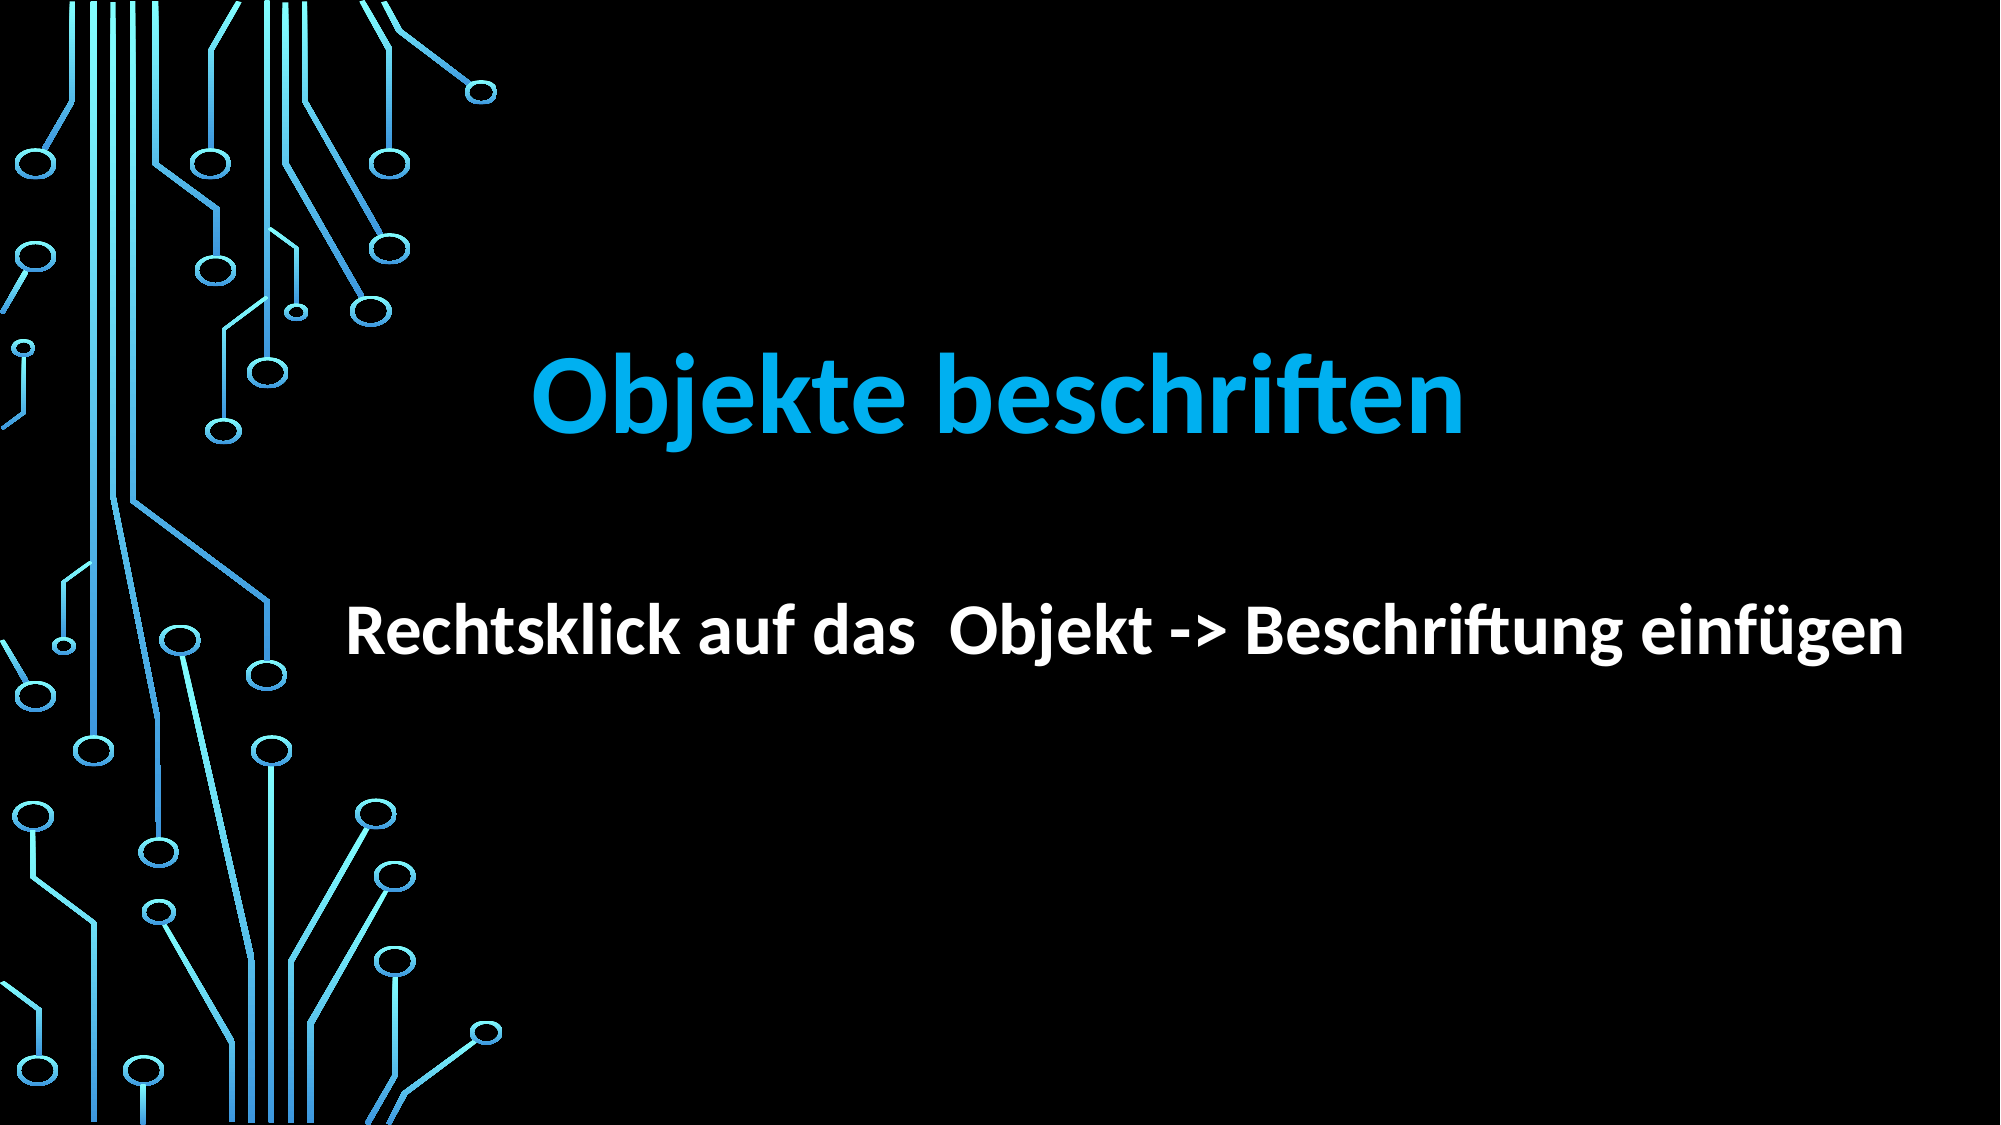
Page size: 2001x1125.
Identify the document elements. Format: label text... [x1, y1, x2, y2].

text_box Rechtsklick auf das Objekt -> Beschriftung einfügen [330, 573, 1937, 677]
title Objekte beschriften [278, 73, 1722, 466]
